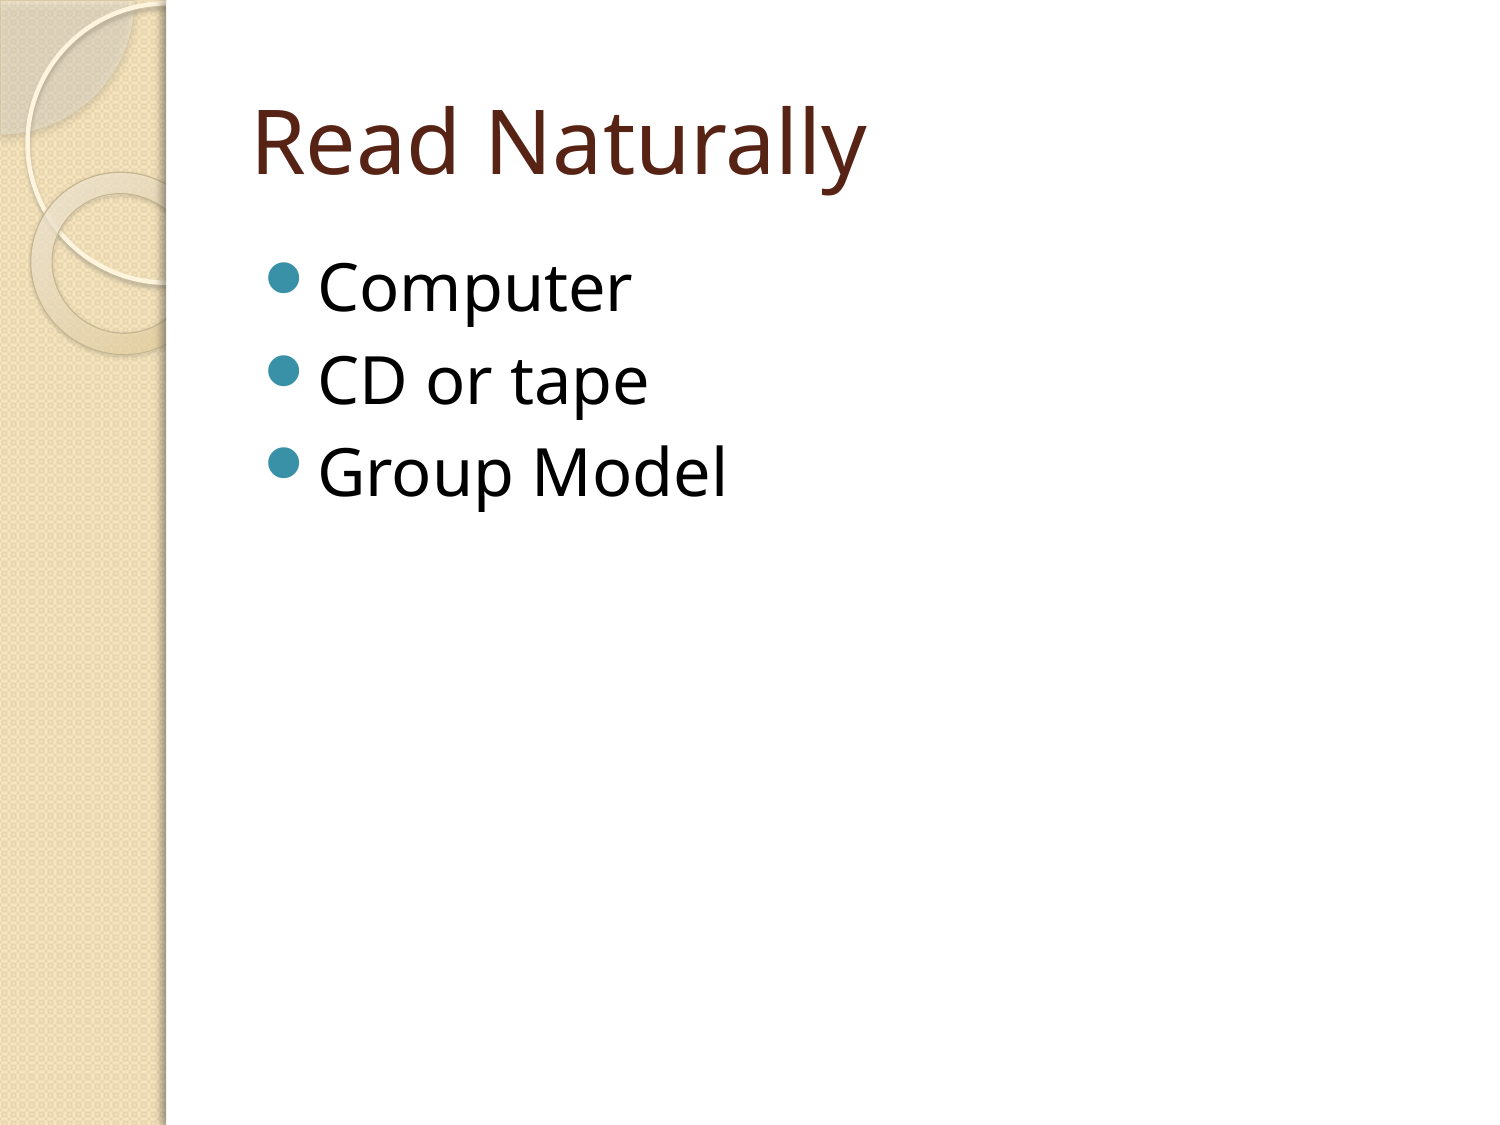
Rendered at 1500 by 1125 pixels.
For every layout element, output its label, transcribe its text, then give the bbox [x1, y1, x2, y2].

list Computer CD or tape Group Model [235, 237, 1466, 1026]
title Read Naturally [235, 45, 1466, 233]
